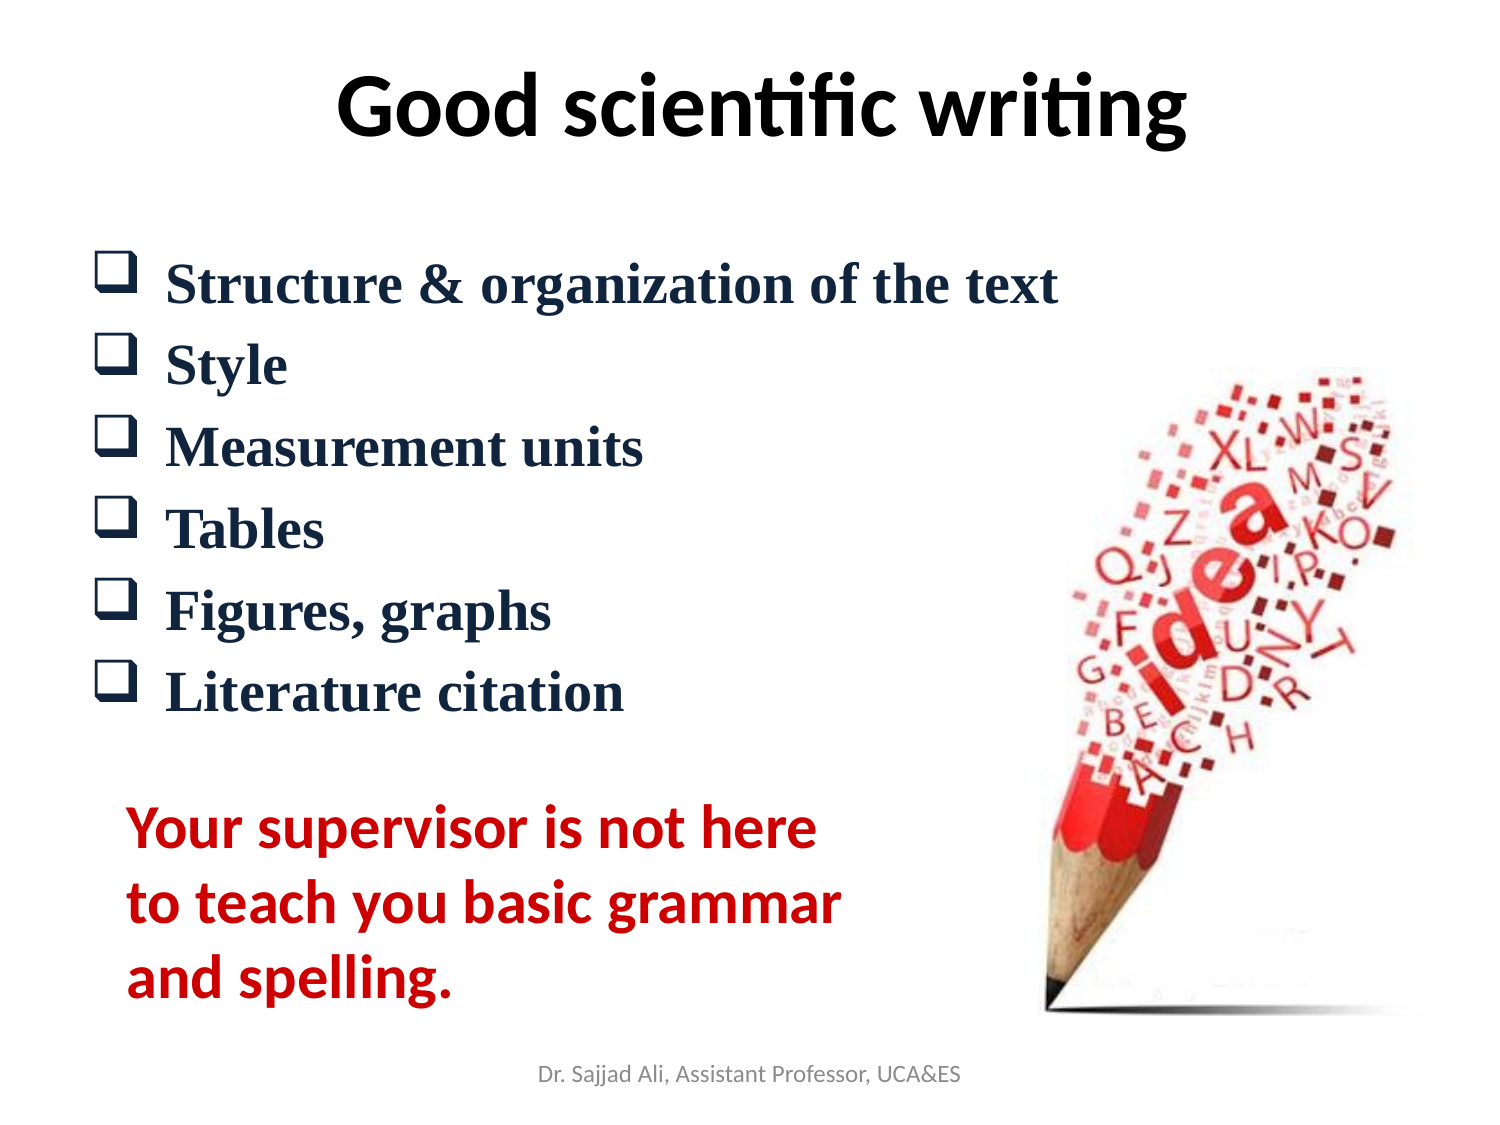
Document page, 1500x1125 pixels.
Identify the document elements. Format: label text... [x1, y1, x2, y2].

picture [1037, 367, 1426, 1043]
text_box Your supervisor is not here to teach you basic grammar and spelling. [112, 779, 862, 1019]
title Good scientific writing [125, 24, 1400, 175]
subtitle Structure & organization of the text Style Measurement units Tables Figures, graphs Literature citation [75, 237, 1463, 650]
footer Dr. Sajjad Ali, Assistant Professor, UCA&ES [512, 1042, 988, 1103]
